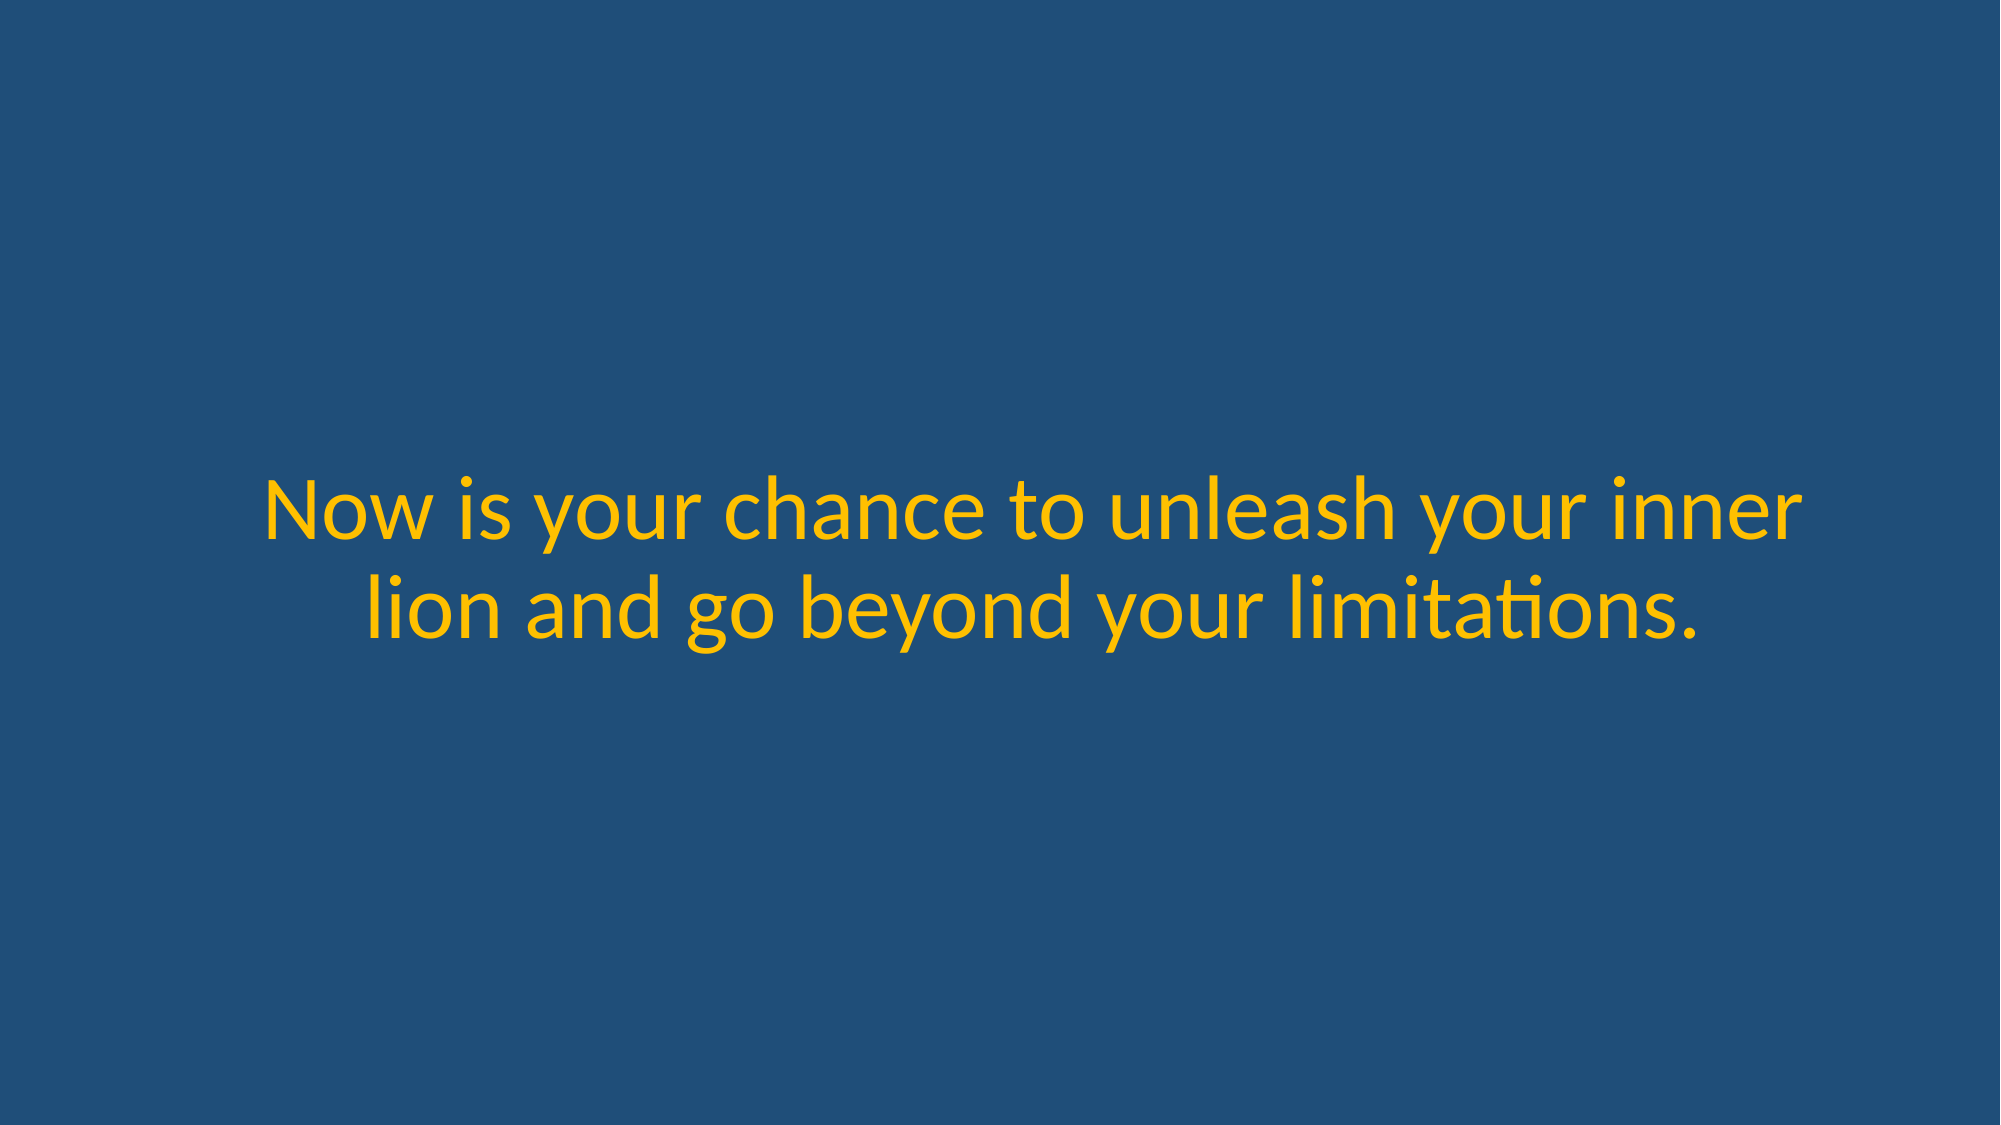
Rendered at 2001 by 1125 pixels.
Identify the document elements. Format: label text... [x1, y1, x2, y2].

list Now is your chance to unleash your inner lion and go beyond your limitations. [171, 452, 1897, 774]
